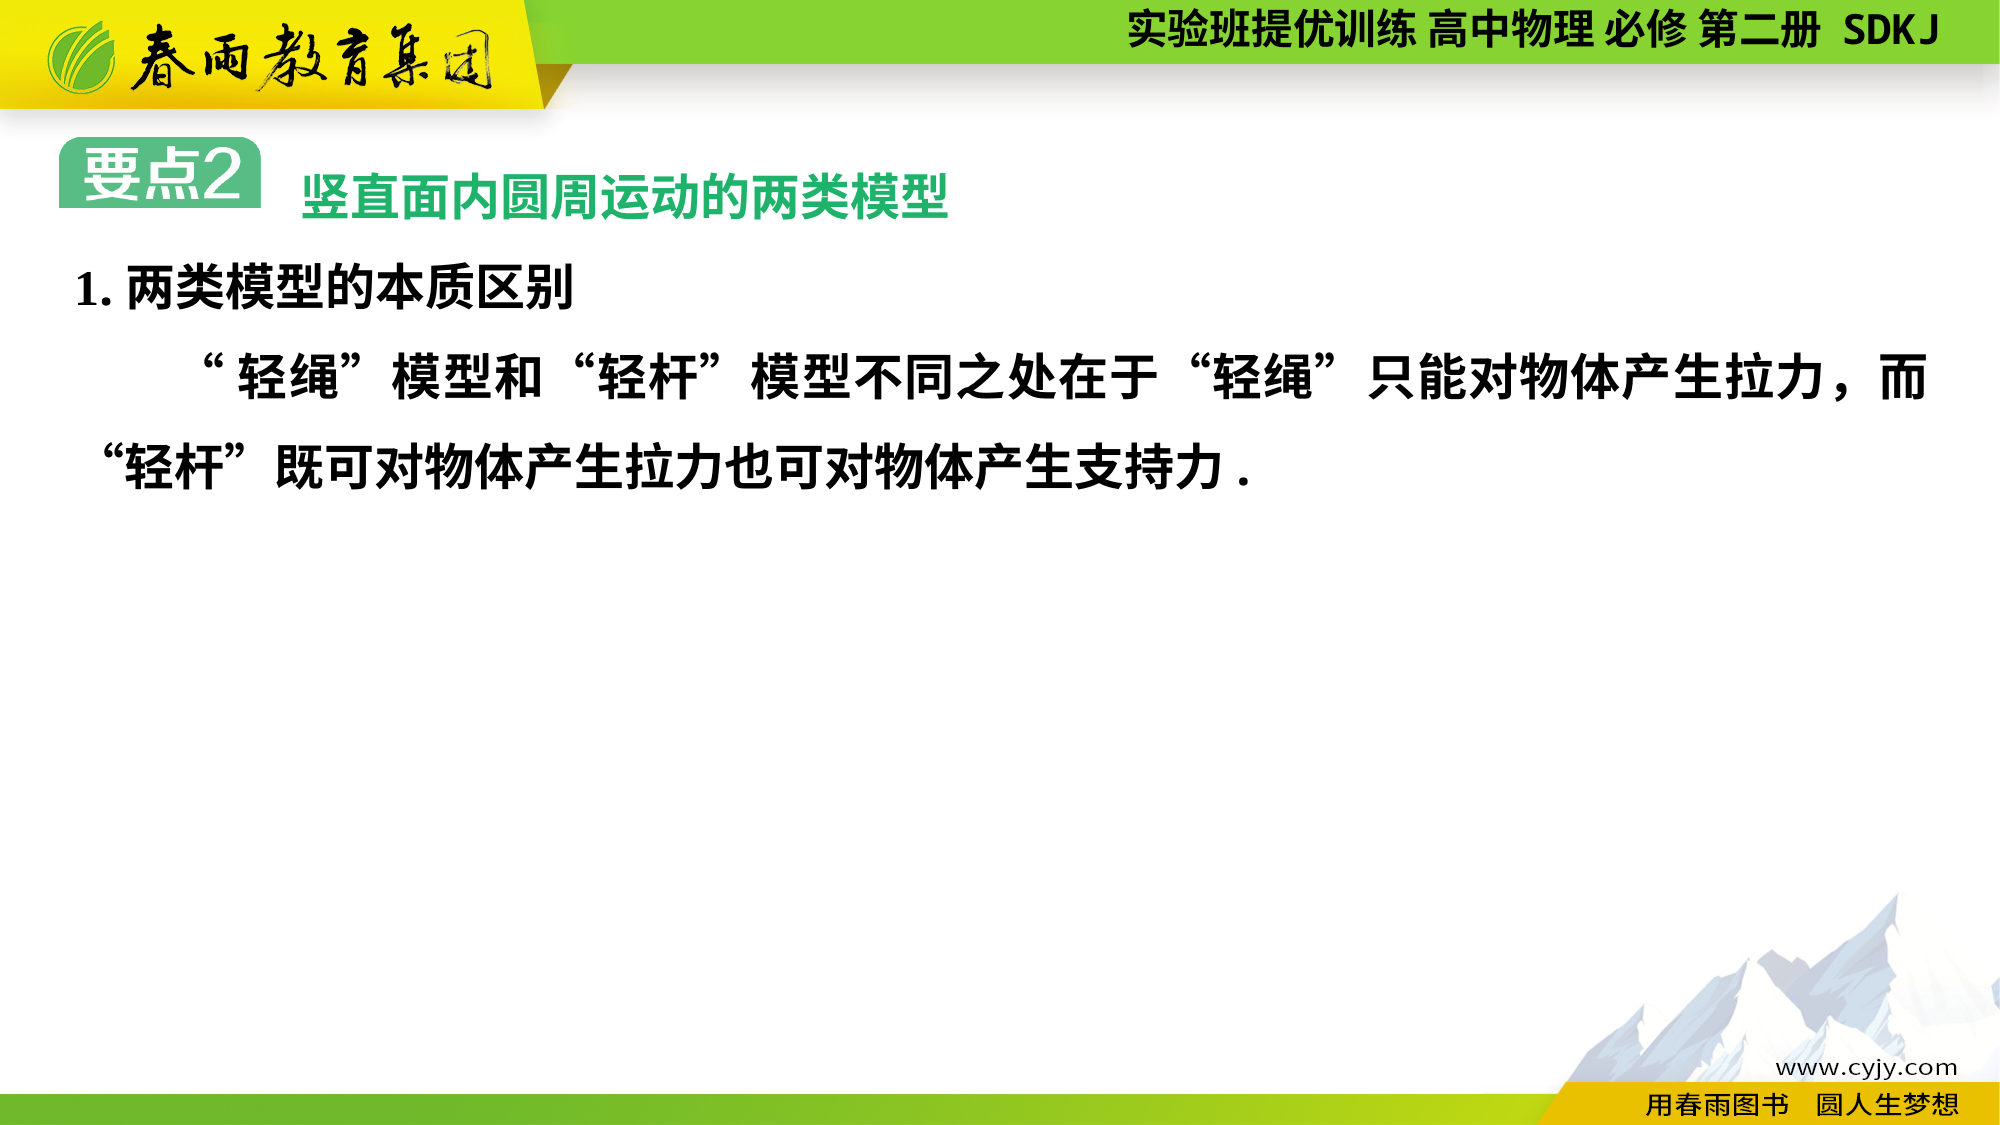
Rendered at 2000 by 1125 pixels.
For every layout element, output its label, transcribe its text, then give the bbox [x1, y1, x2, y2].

picture [0, 0, 2000, 1125]
list 竖直面内圆周运动的两类模型 1.两类模型的本质区别 “轻绳”模型和“轻杆”模型不同之处在于“轻绳”只能对物体产生拉力，而“轻杆”既可对物体产生拉力也可对物体产生支持力. [59, 127, 1944, 495]
